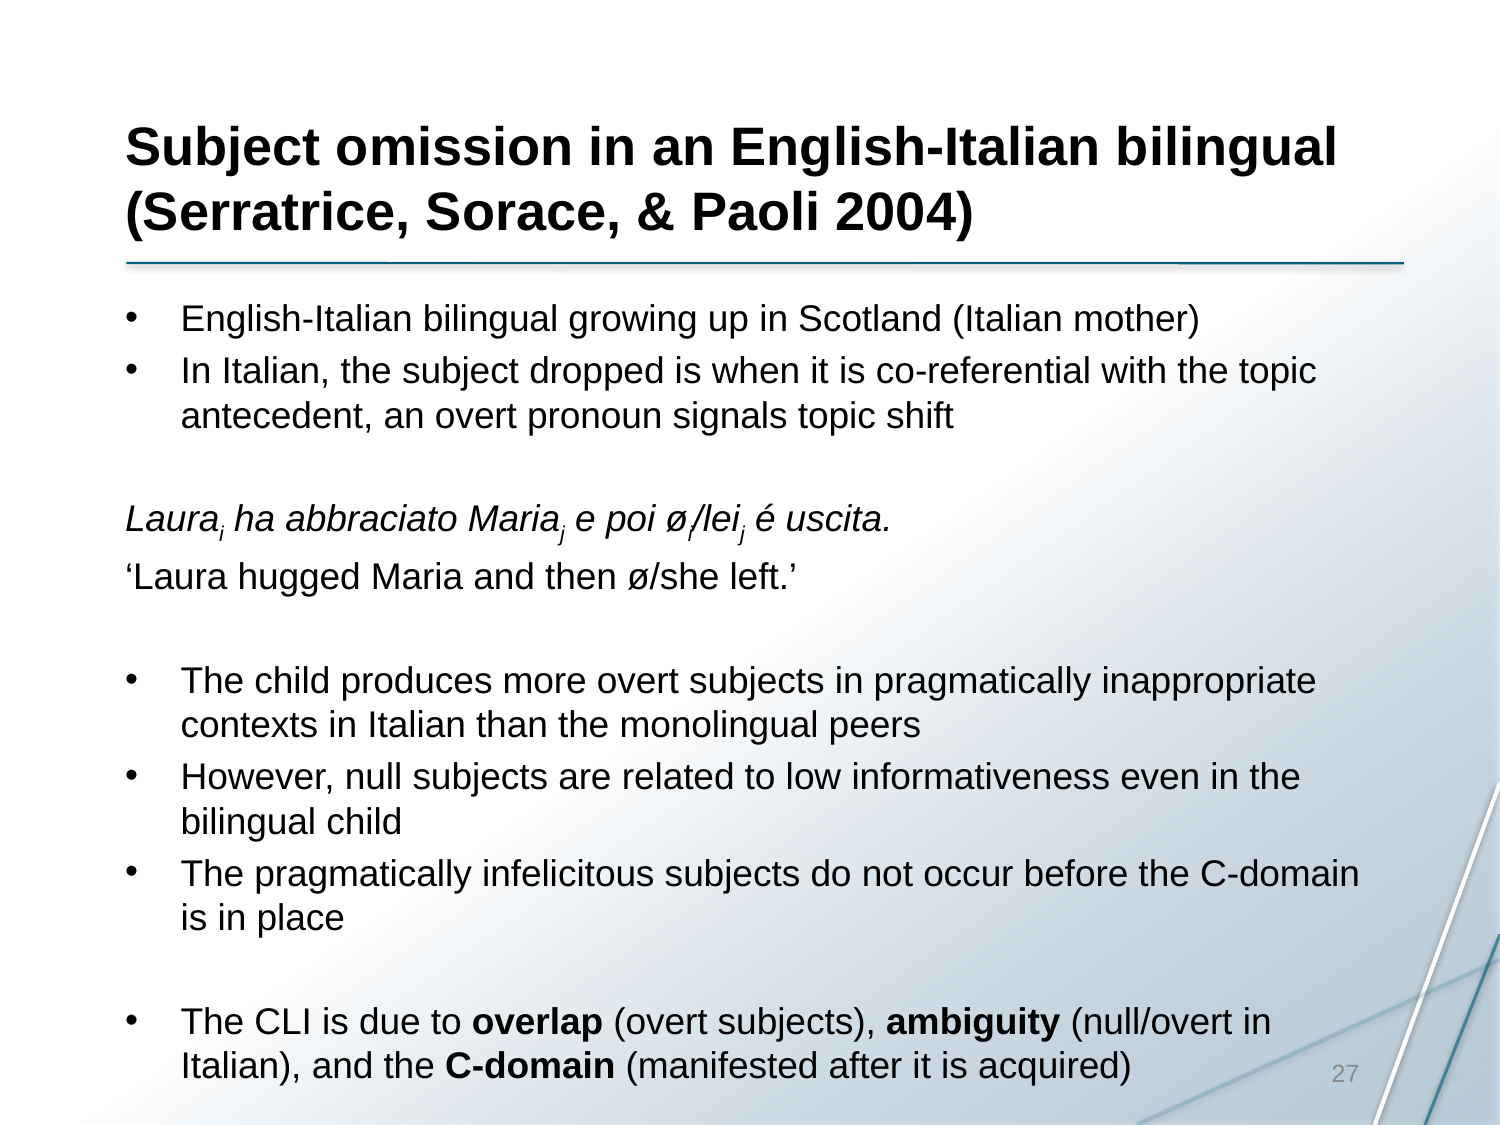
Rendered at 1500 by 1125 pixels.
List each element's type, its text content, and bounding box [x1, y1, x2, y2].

title Subject omission in an English-Italian bilingual (Serratrice, Sorace, & Paoli 2004) [109, 49, 1403, 249]
list English-Italian bilingual growing up in Scotland (Italian mother) In Italian, the subject dropped is when it is co-referential with the topic antecedent, an overt pronoun signals topic shift Laurai ha abbraciato Mariaj e poi øi/leij é uscita. ‘Laura hugged Maria and then ø/she left.’ The child produces more overt subjects in pragmatically inappropriate contexts in Italian than the monolingual peers However, null subjects are related to low informativeness even in the bilingual child The pragmatically infelicitous subjects do not occur before the C-domain is in place The CLI is due to overlap (overt subjects), ambiguity (null/overt in Italian), and the C-domain (manifested after it is acquired) [109, 287, 1404, 1103]
slide_number 27 [1074, 1042, 1375, 1103]
